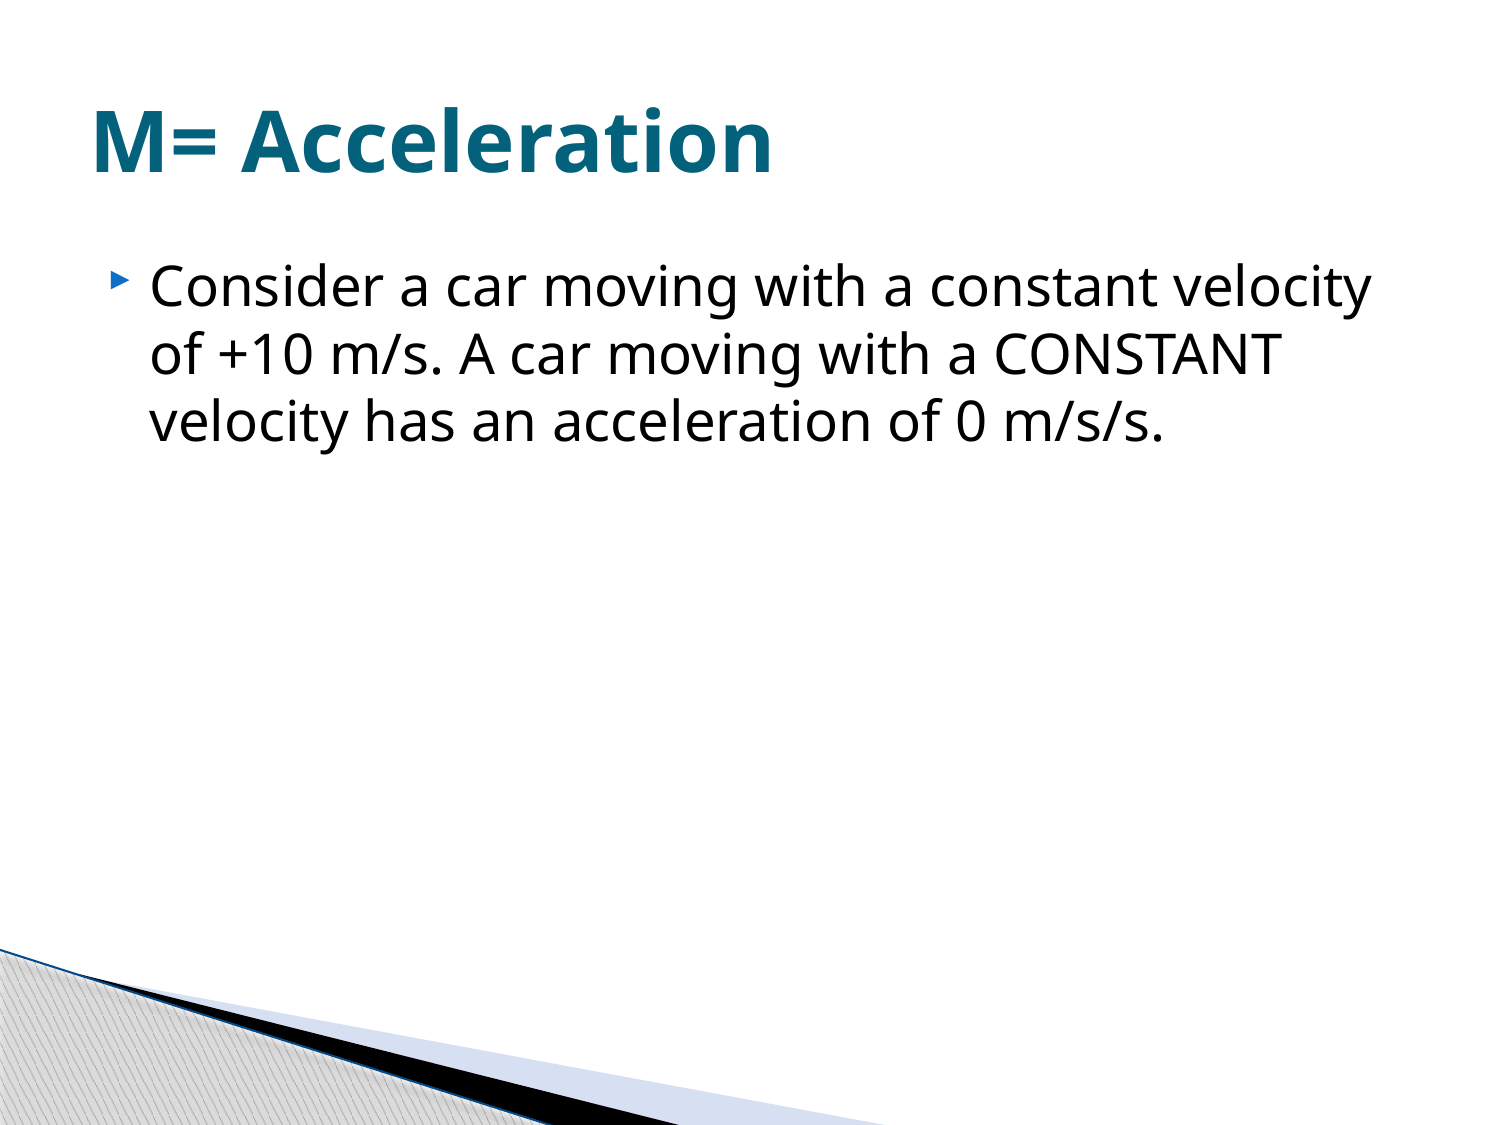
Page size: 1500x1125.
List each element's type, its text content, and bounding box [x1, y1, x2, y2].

title M= Acceleration [75, 45, 1425, 233]
list Consider a car moving with a constant velocity of +10 m/s. A car moving with a CONSTANT velocity has an acceleration of 0 m/s/s. [75, 243, 1425, 986]
